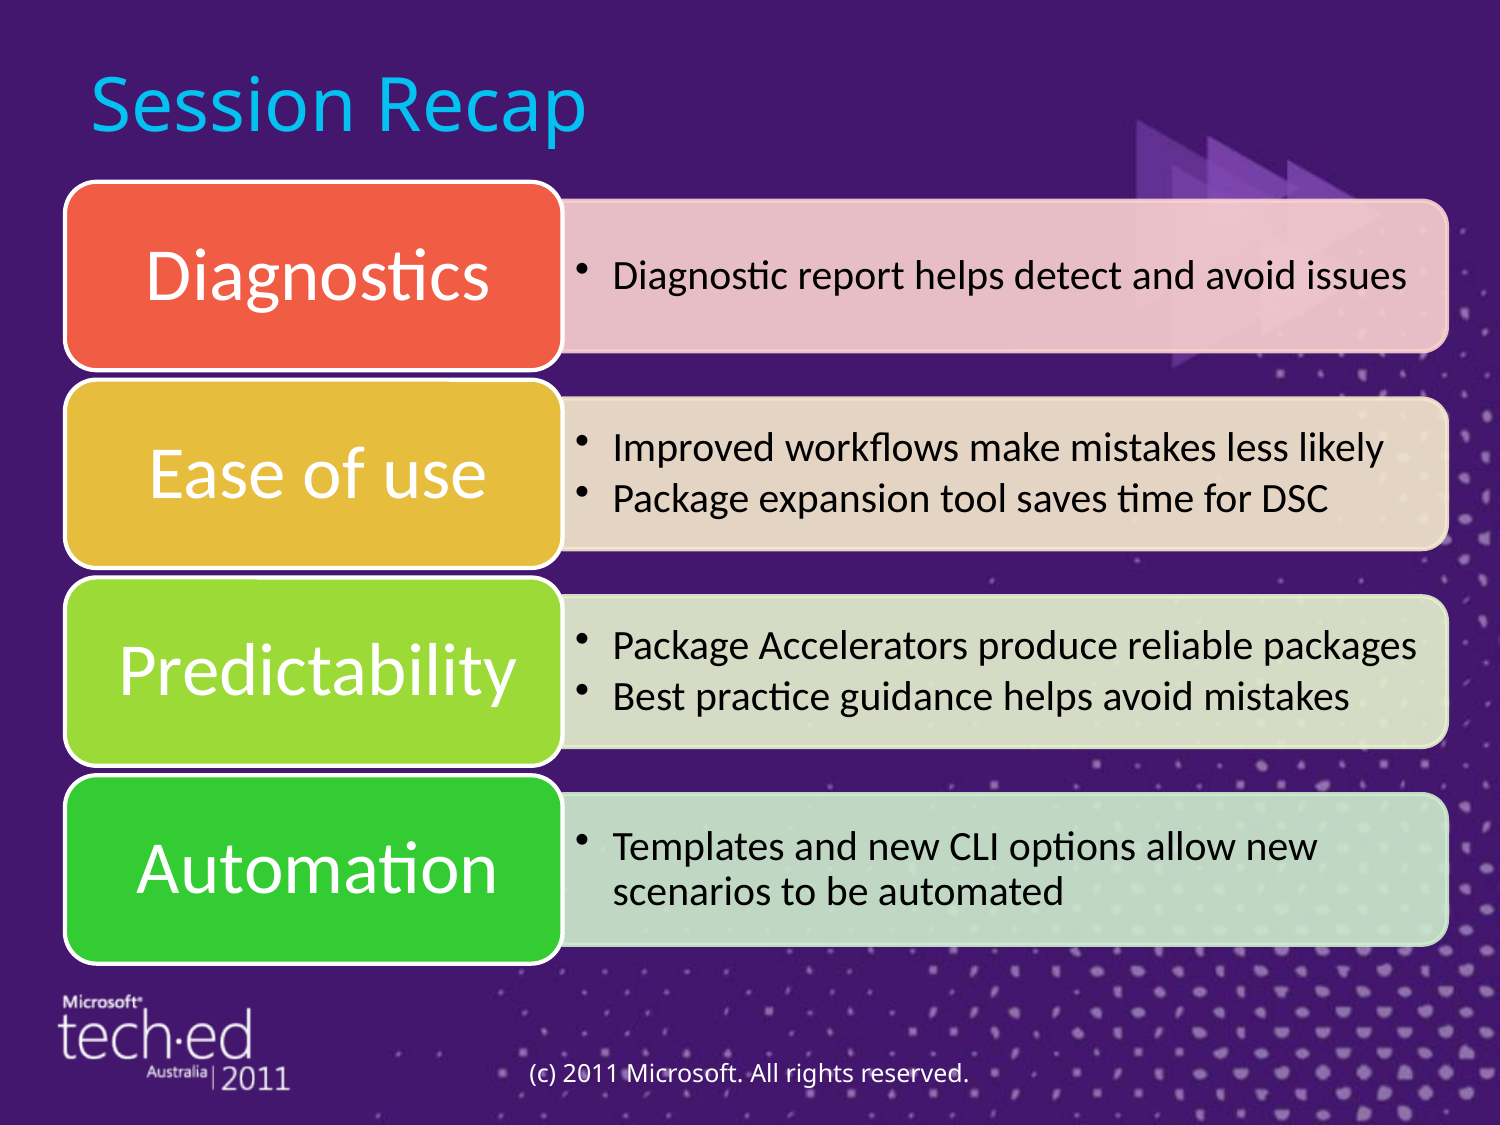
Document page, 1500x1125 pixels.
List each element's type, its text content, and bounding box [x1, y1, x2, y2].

title Session Recap [75, 7, 1425, 179]
footer (c) 2011 Microsoft. All rights reserved. [512, 1042, 988, 1103]
picture [0, 0, 1500, 1125]
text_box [64, 181, 1448, 965]
